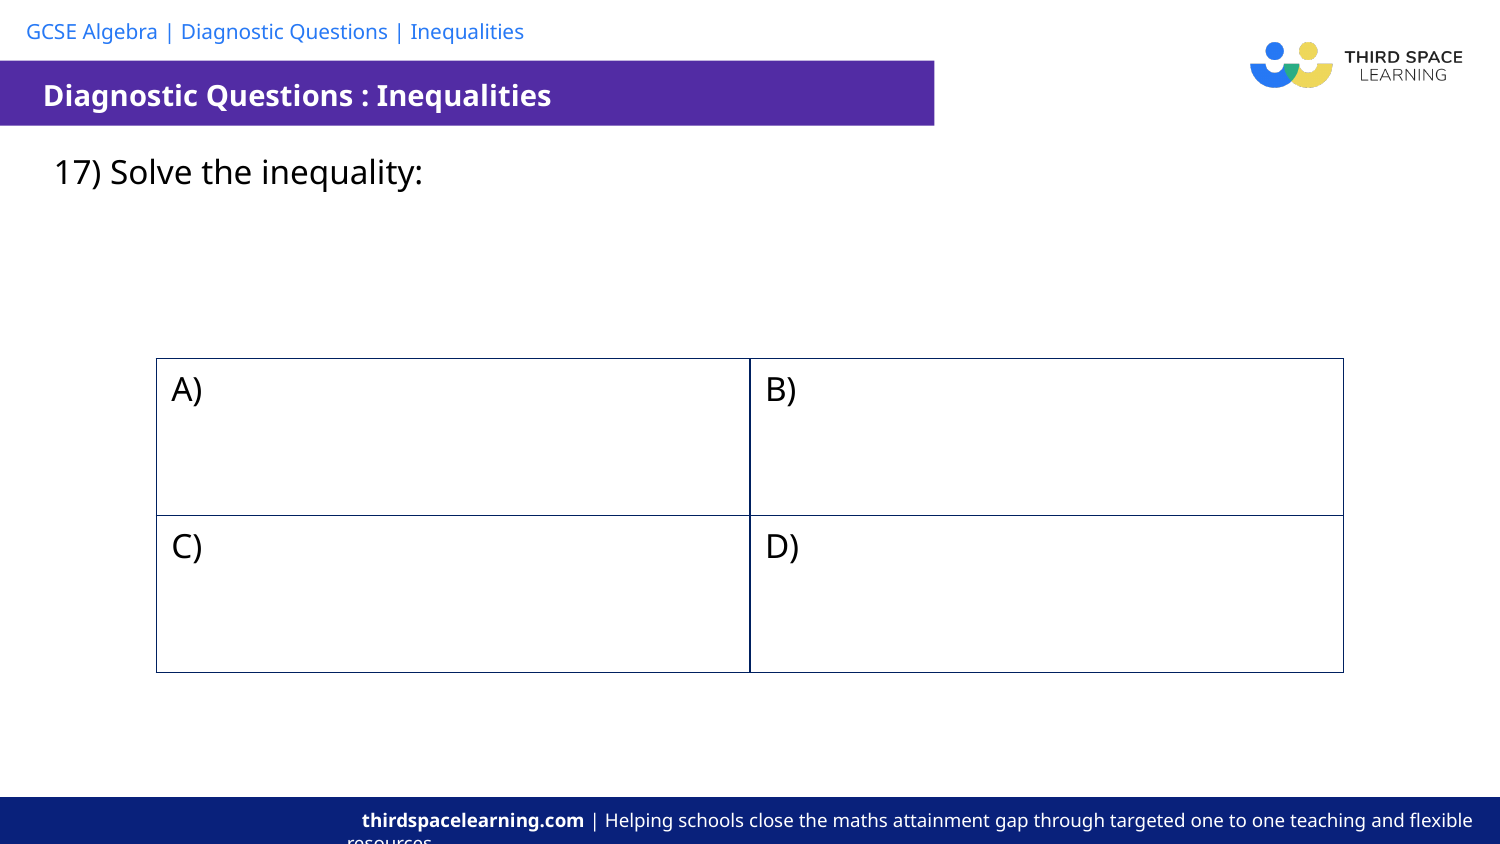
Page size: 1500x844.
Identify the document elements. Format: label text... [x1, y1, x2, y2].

picture [1250, 33, 1465, 99]
text_box Diagnostic Questions : Inequalities [27, 61, 778, 127]
